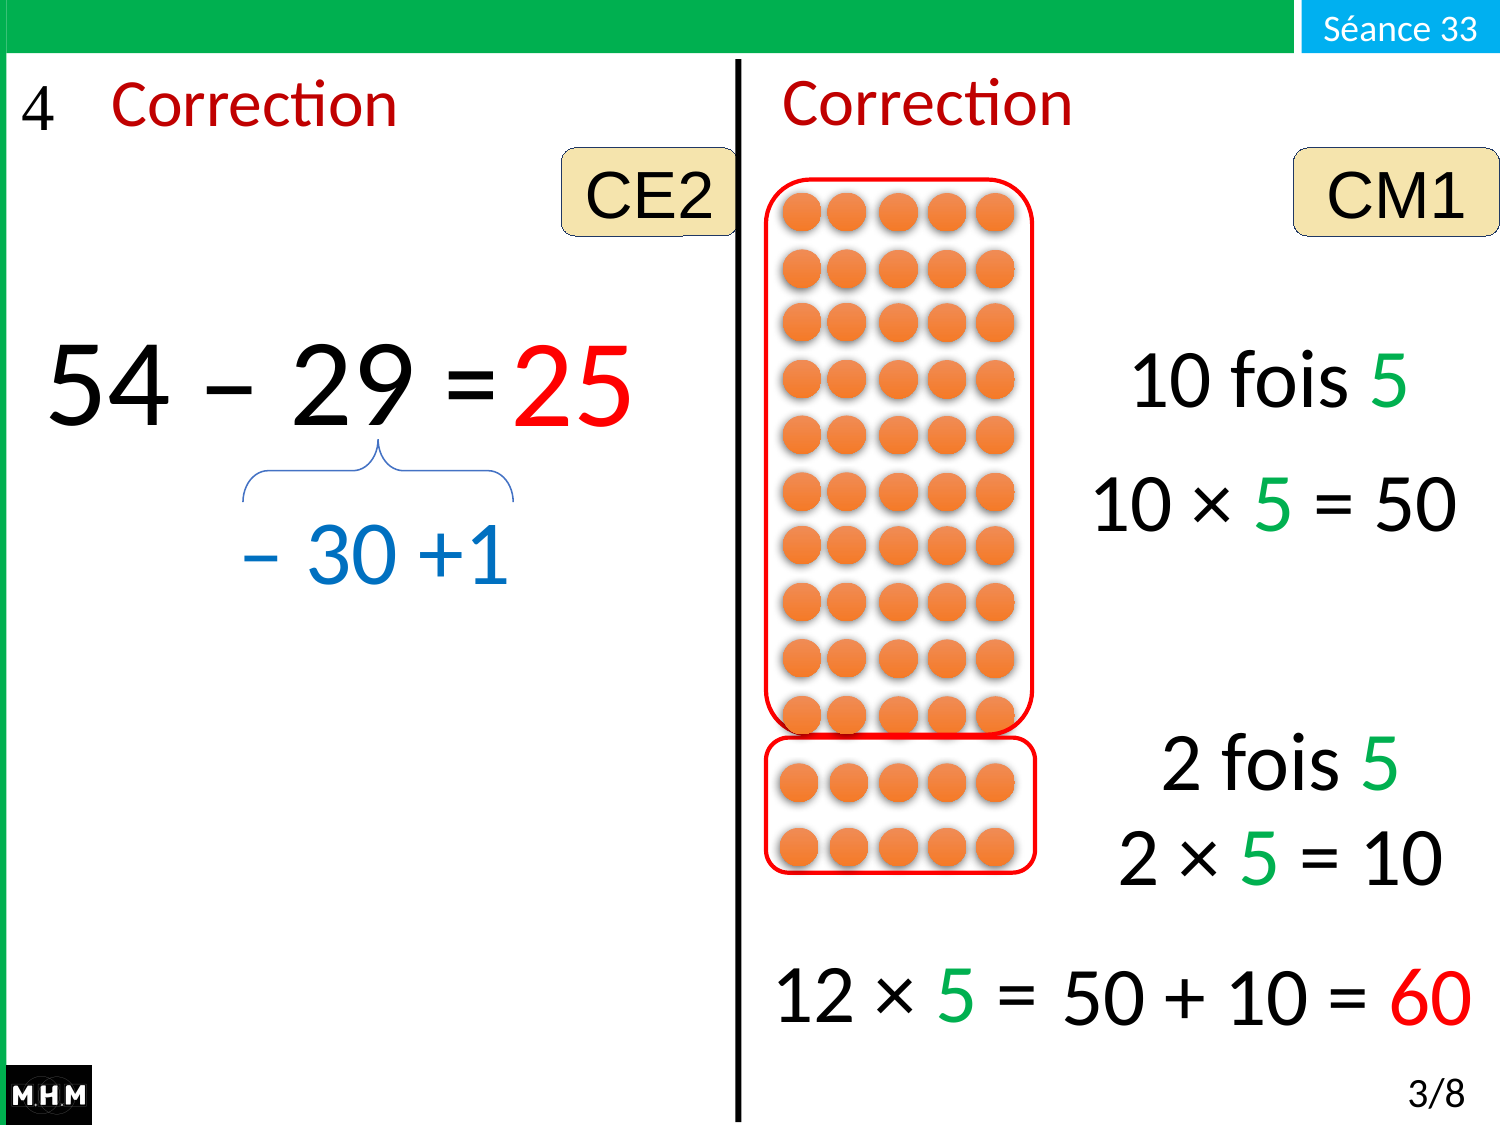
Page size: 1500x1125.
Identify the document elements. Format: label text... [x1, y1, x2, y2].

text_box CM1 [1293, 147, 1500, 237]
text_box [782, 695, 822, 735]
text_box [828, 359, 866, 399]
text_box [782, 302, 822, 342]
text_box [242, 439, 514, 503]
text_box 10 × 5 = 50 [1064, 440, 1483, 556]
text_box 25 [493, 294, 654, 459]
text_box [828, 249, 866, 288]
text_box [828, 525, 866, 565]
text_box 2 × 5 = 10 [1098, 794, 1463, 909]
text_box [828, 302, 866, 342]
text_box [782, 415, 822, 455]
text_box 50 + 10 = 60 [1045, 935, 1489, 1050]
text_box [829, 827, 869, 867]
text_box 12 × 5 = … [750, 931, 1135, 1047]
text_box [782, 249, 822, 288]
text_box 2 fois 5 [1144, 700, 1418, 794]
text_box [763, 735, 1038, 875]
text_box [828, 638, 866, 678]
text_box Correction [96, 60, 440, 150]
text_box 54 – 29 = [29, 292, 523, 458]
picture [6, 1065, 92, 1125]
text_box [779, 763, 819, 802]
text_box [828, 472, 866, 511]
text_box [782, 192, 822, 232]
text_box [779, 827, 819, 867]
text_box [782, 525, 822, 565]
text_box [782, 638, 822, 678]
text_box 10 fois 5 [1105, 316, 1433, 432]
text_box Correction [767, 59, 1121, 148]
text_box [828, 695, 866, 735]
text_box [763, 177, 1035, 735]
list 3/8 [1373, 1064, 1500, 1125]
text_box – 30 +1 [223, 485, 542, 611]
text_box [829, 763, 869, 802]
text_box [782, 472, 822, 511]
text_box [828, 192, 866, 232]
text_box CE2 [561, 147, 738, 237]
text_box [828, 415, 866, 455]
text_box [828, 582, 866, 622]
text_box [782, 359, 822, 399]
text_box [782, 582, 822, 622]
